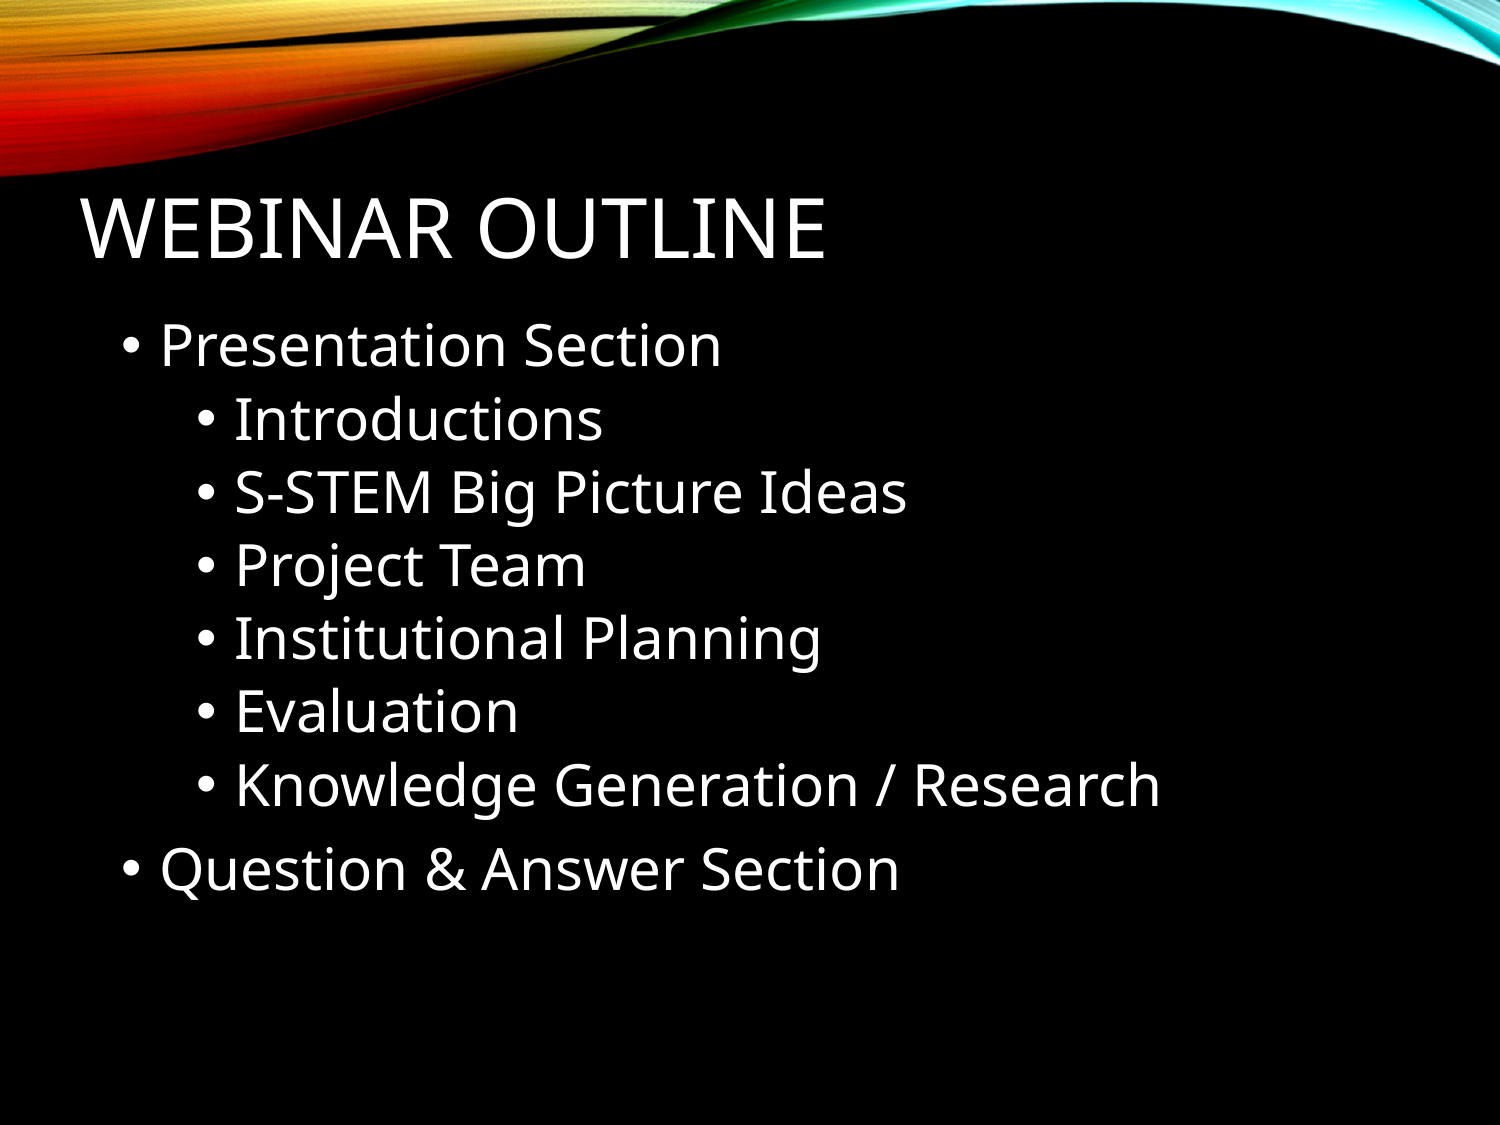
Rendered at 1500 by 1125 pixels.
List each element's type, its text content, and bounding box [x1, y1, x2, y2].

title Webinar Outline [64, 125, 1403, 338]
picture [0, 0, 1500, 178]
list Presentation Section Introductions S-STEM Big Picture Ideas Project Team Institutional Planning Evaluation Knowledge Generation / Research Question & Answer Section [106, 309, 1412, 977]
